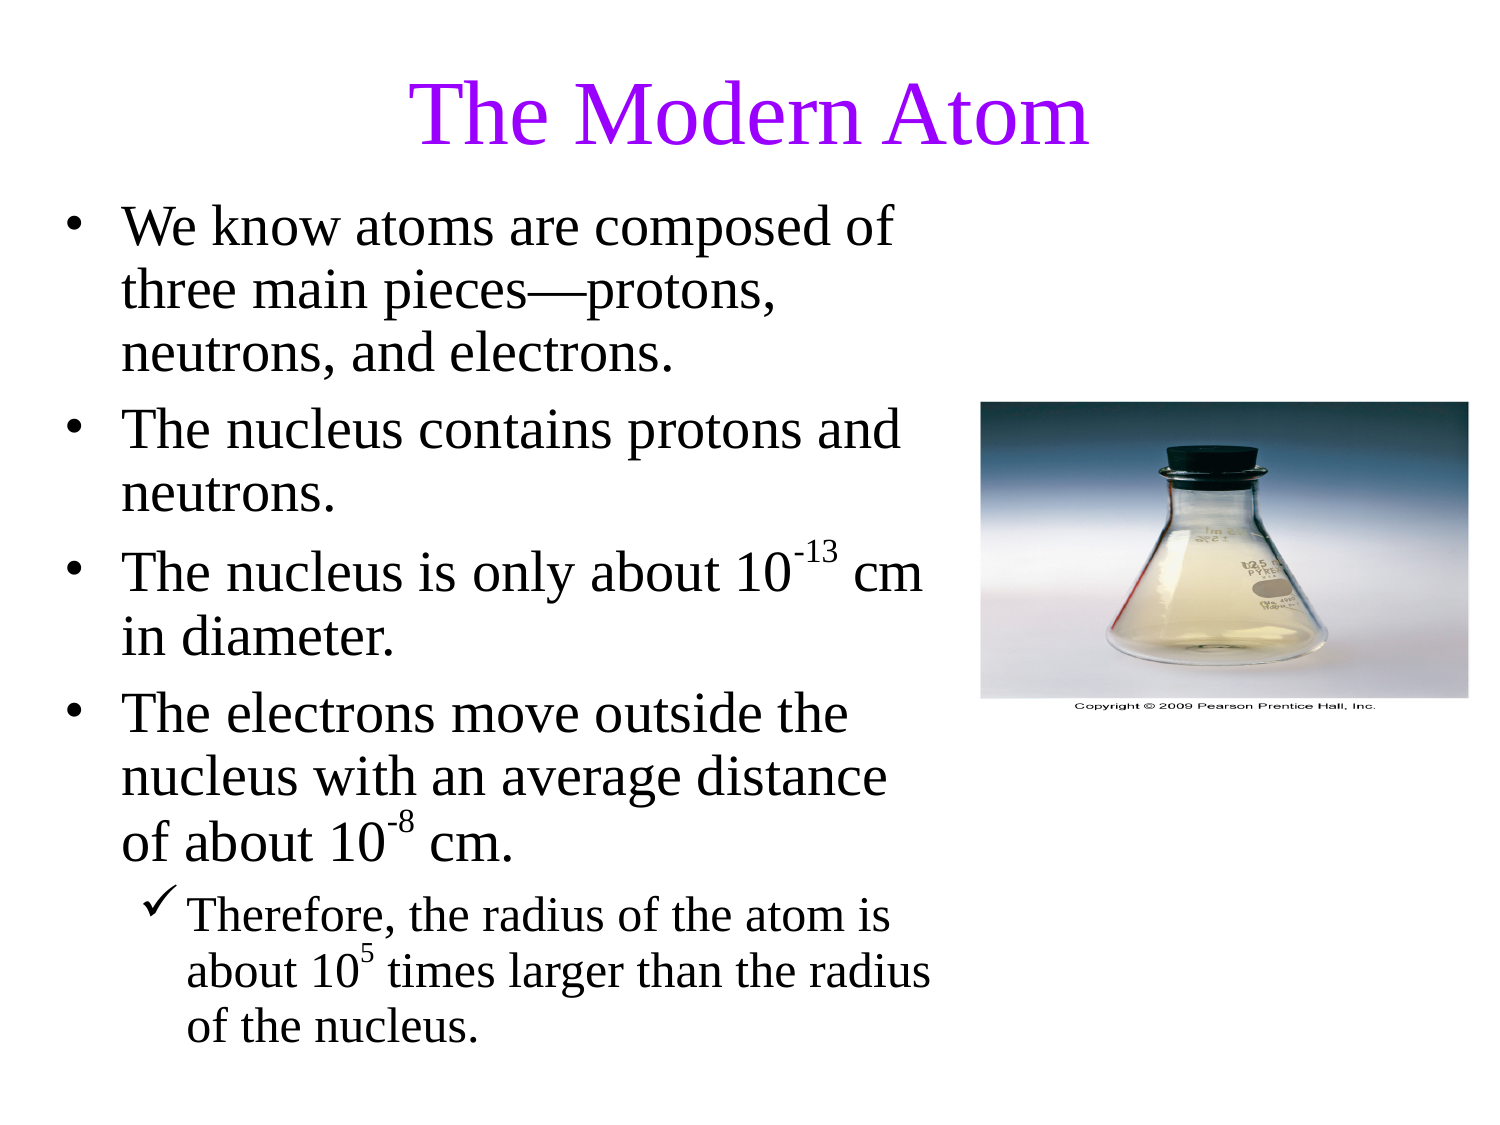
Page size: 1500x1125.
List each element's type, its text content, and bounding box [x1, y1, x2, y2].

picture [974, 399, 1476, 713]
text_box The Modern Atom [112, 1, 1388, 214]
text_box We know atoms are composed of three main pieces—protons, neutrons, and electrons. The nucleus contains protons and neutrons. The nucleus is only about 10-13 cm in diameter. The electrons move outside the nucleus with an average distance of about 10-8 cm. Therefore, the radius of the atom is about 105 times larger than the radius of the nucleus. [49, 187, 963, 1088]
